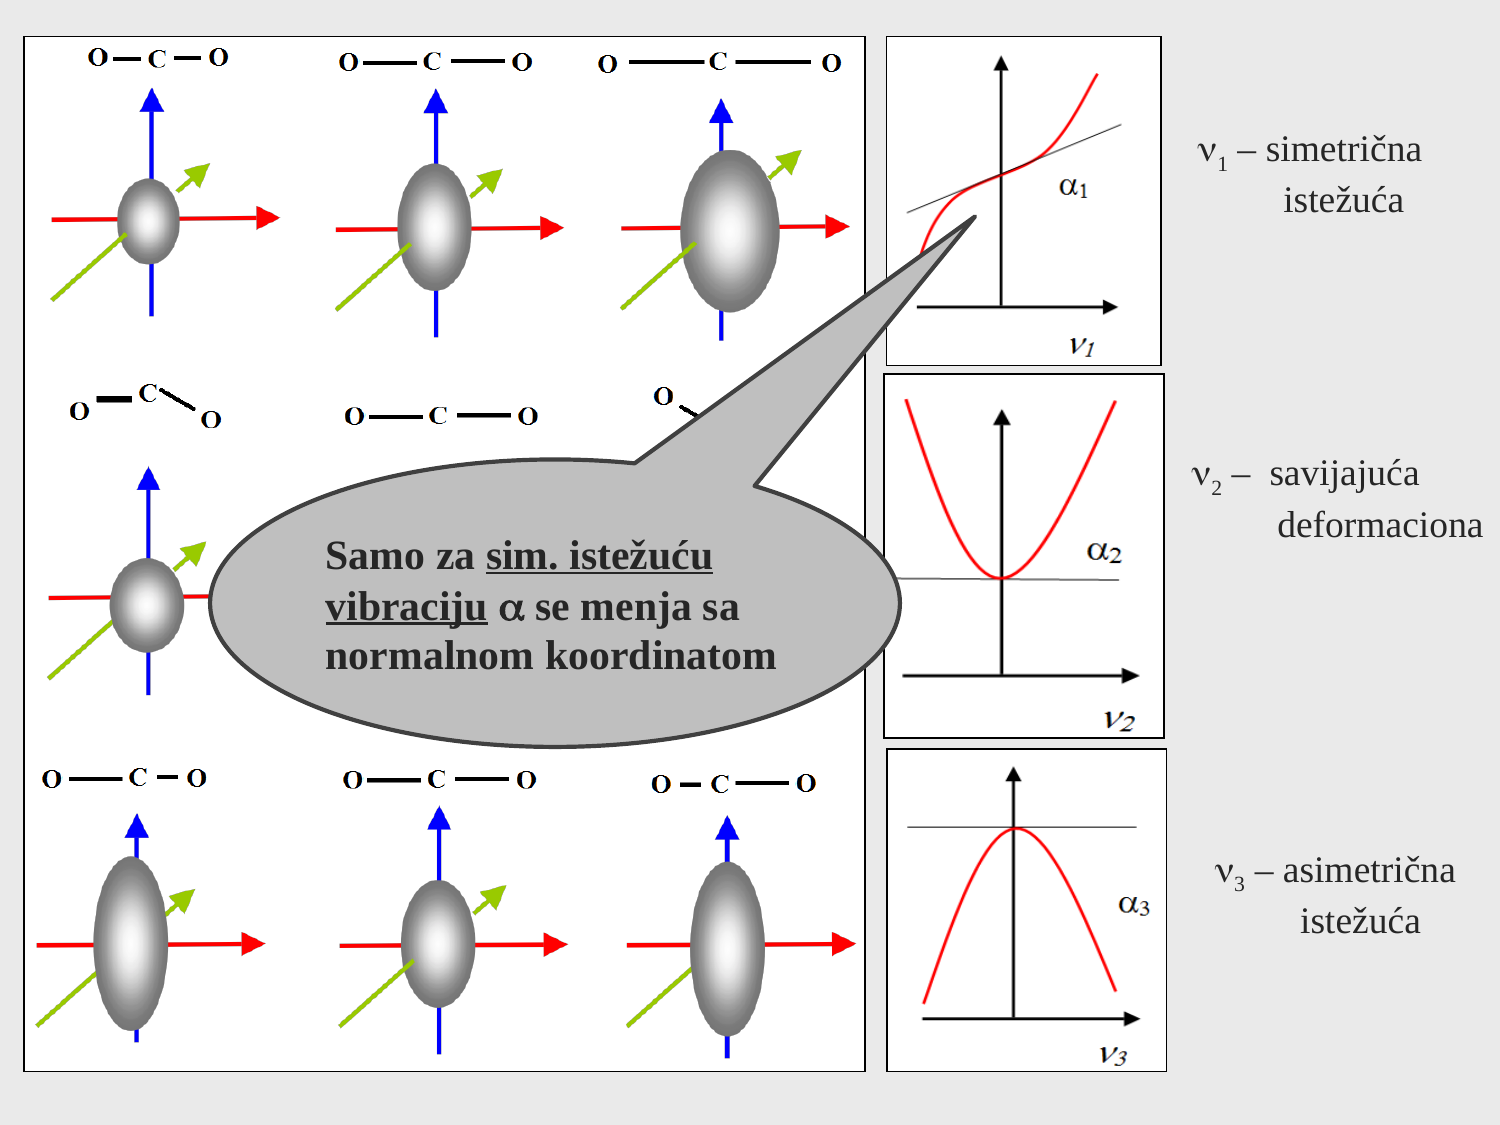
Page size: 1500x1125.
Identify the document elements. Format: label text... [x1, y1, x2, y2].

picture [24, 37, 865, 1072]
text_box 2 – savijajuća deformaciona [1176, 441, 1500, 552]
text_box Samo za sim. istežuću vibraciju  se menja sa normalnom koordinatom [868, 539, 879, 667]
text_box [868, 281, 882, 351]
picture [887, 37, 1161, 366]
text_box 3 – asimetrična istežuća [1200, 837, 1475, 949]
picture [884, 374, 1164, 738]
picture [887, 749, 1167, 1072]
text_box 1 – simetrična istežuća [1182, 116, 1461, 228]
